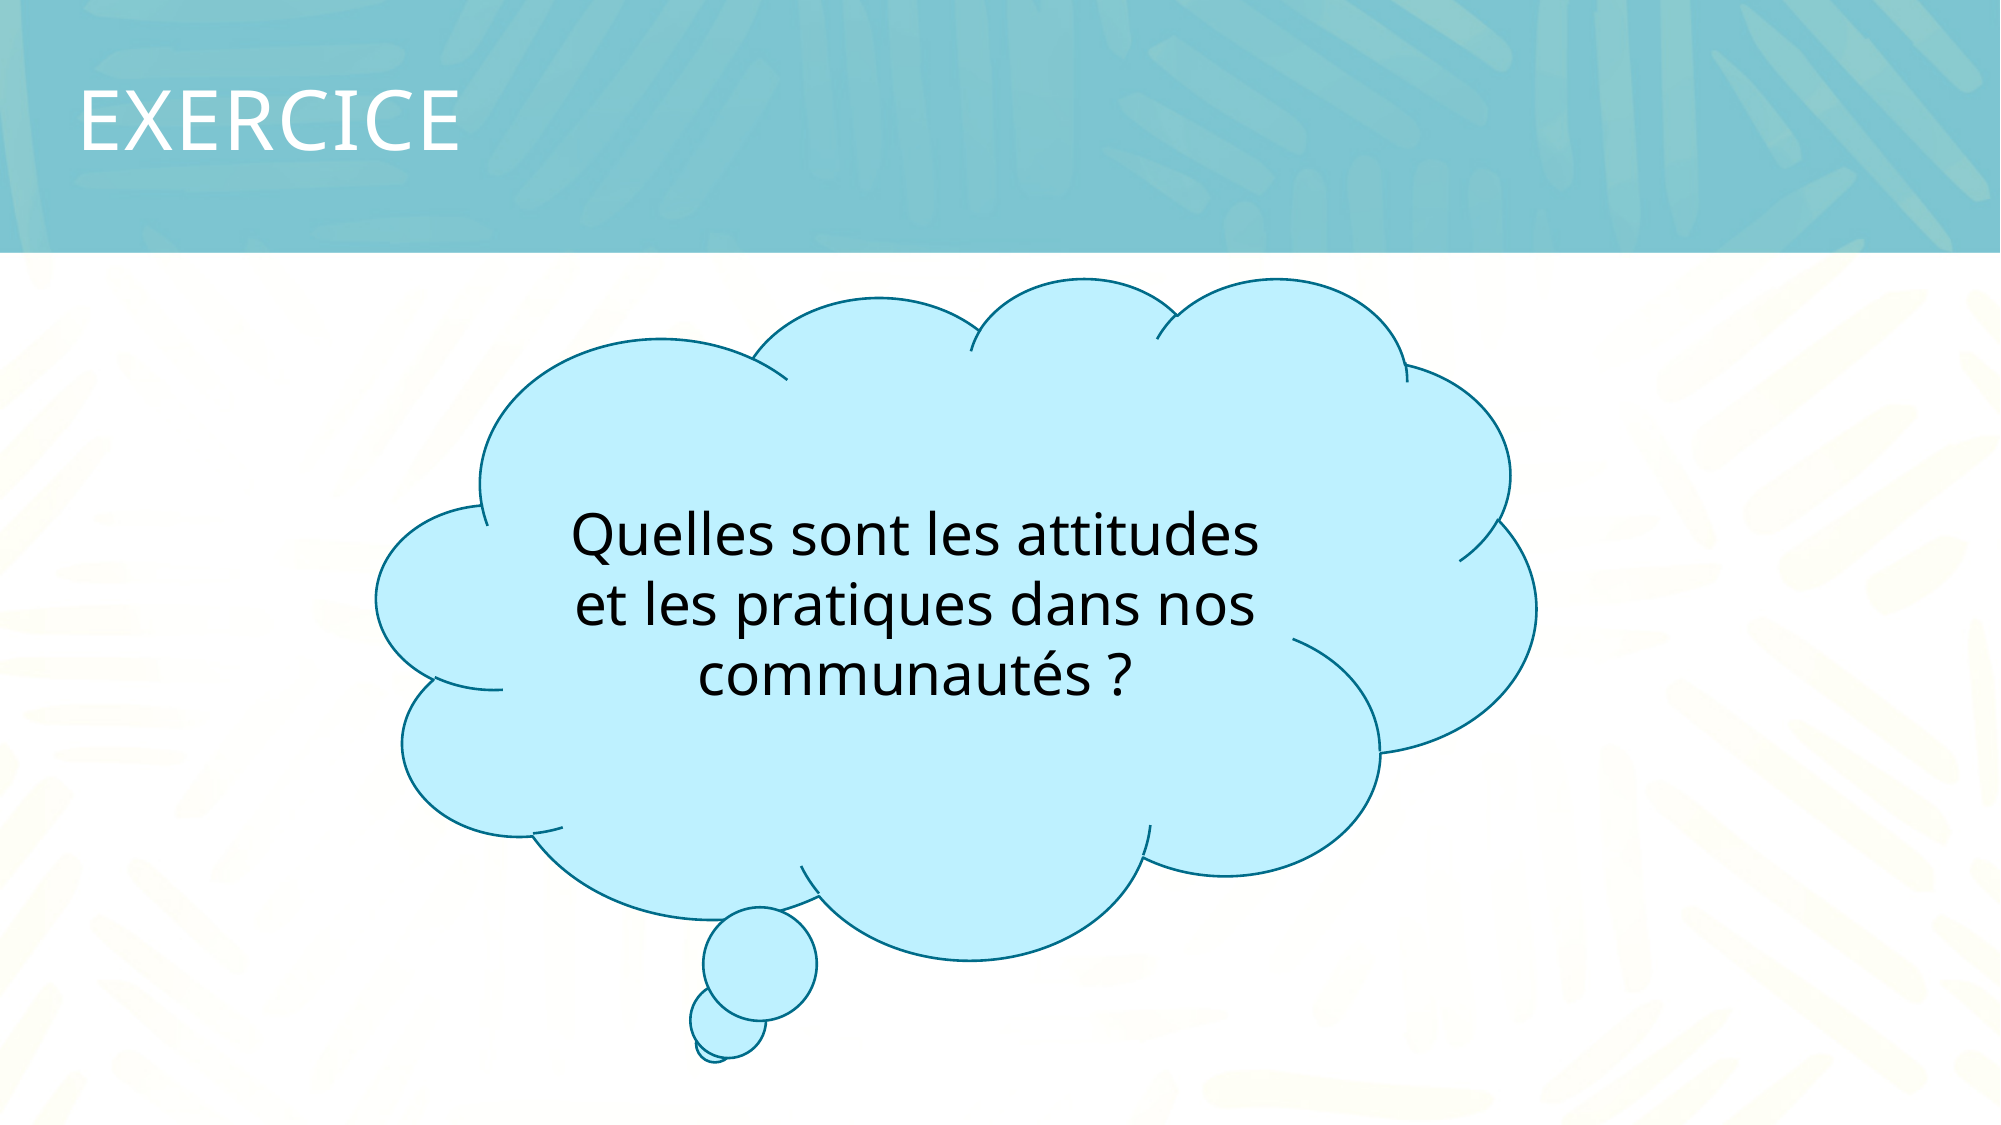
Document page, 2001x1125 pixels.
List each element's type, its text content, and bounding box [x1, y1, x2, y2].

picture [0, 0, 2000, 1125]
title Exercice [61, 33, 1938, 220]
text_box Quelles sont les attitudes et les pratiques dans nos communautés ? [374, 277, 1538, 1064]
